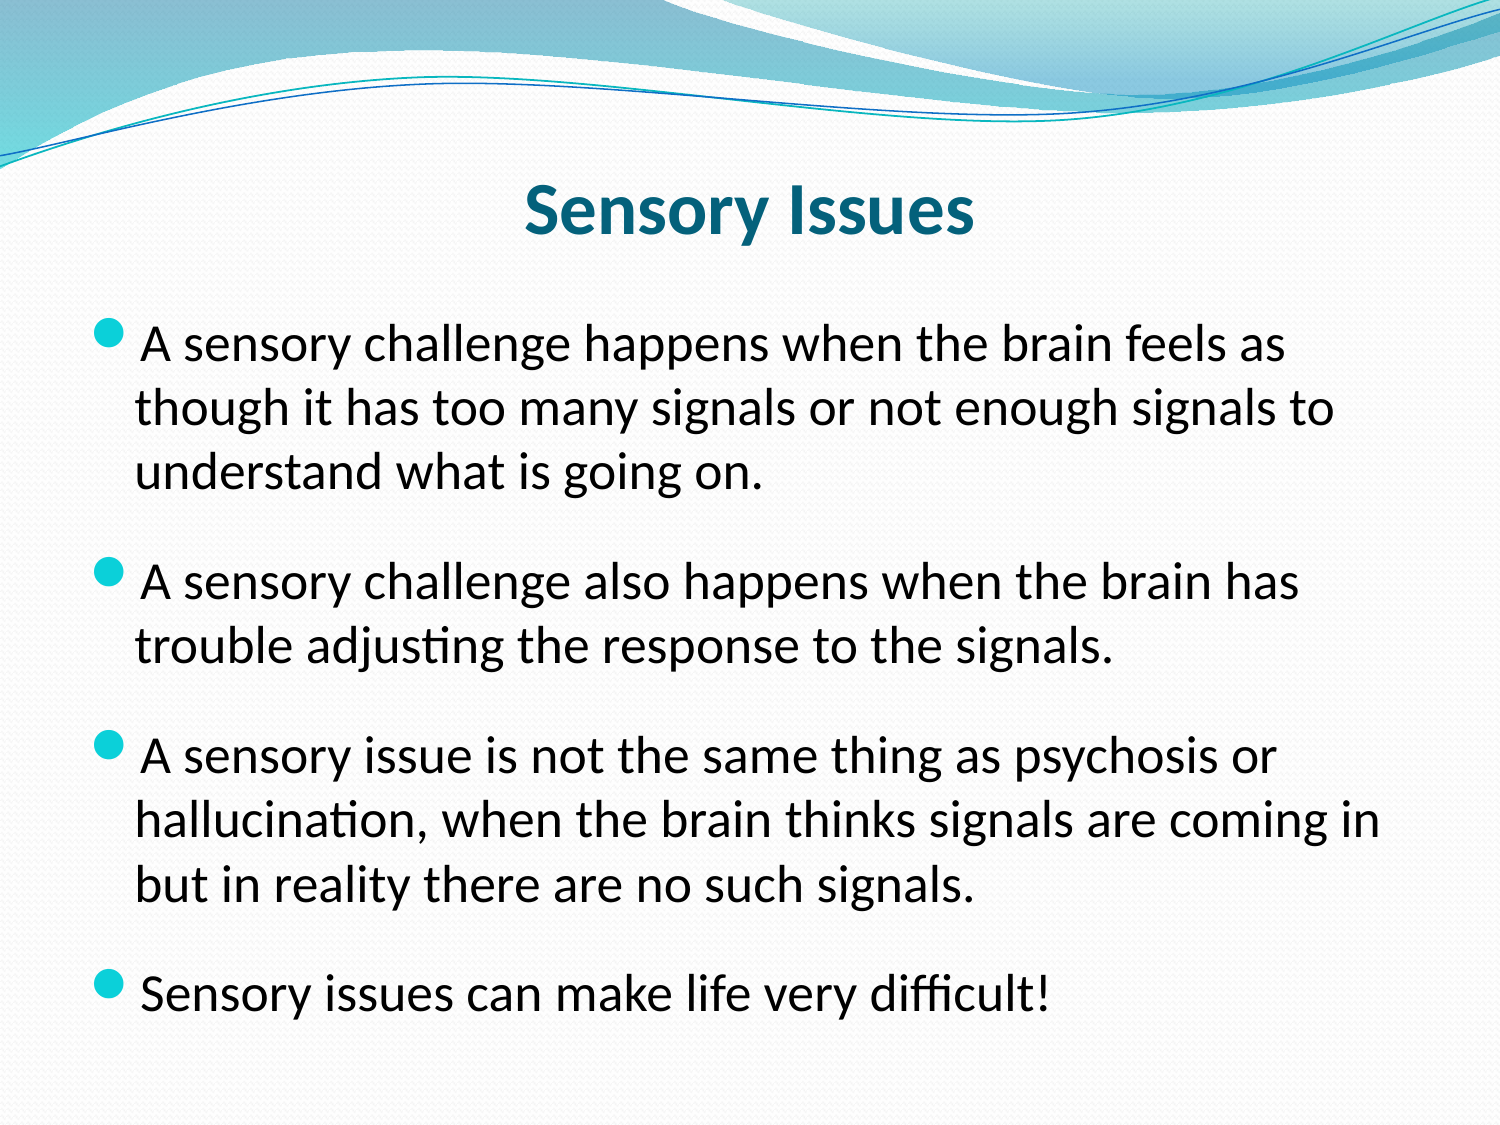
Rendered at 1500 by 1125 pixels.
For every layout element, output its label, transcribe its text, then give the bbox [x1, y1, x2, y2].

title Sensory Issues [75, 115, 1425, 250]
list A sensory challenge happens when the brain feels as though it has too many signals or not enough signals to understand what is going on. A sensory challenge also happens when the brain has trouble adjusting the response to the signals. A sensory issue is not the same thing as psychosis or hallucination, when the brain thinks signals are coming in but in reality there are no such signals. Sensory issues can make life very difficult! [75, 299, 1425, 1038]
